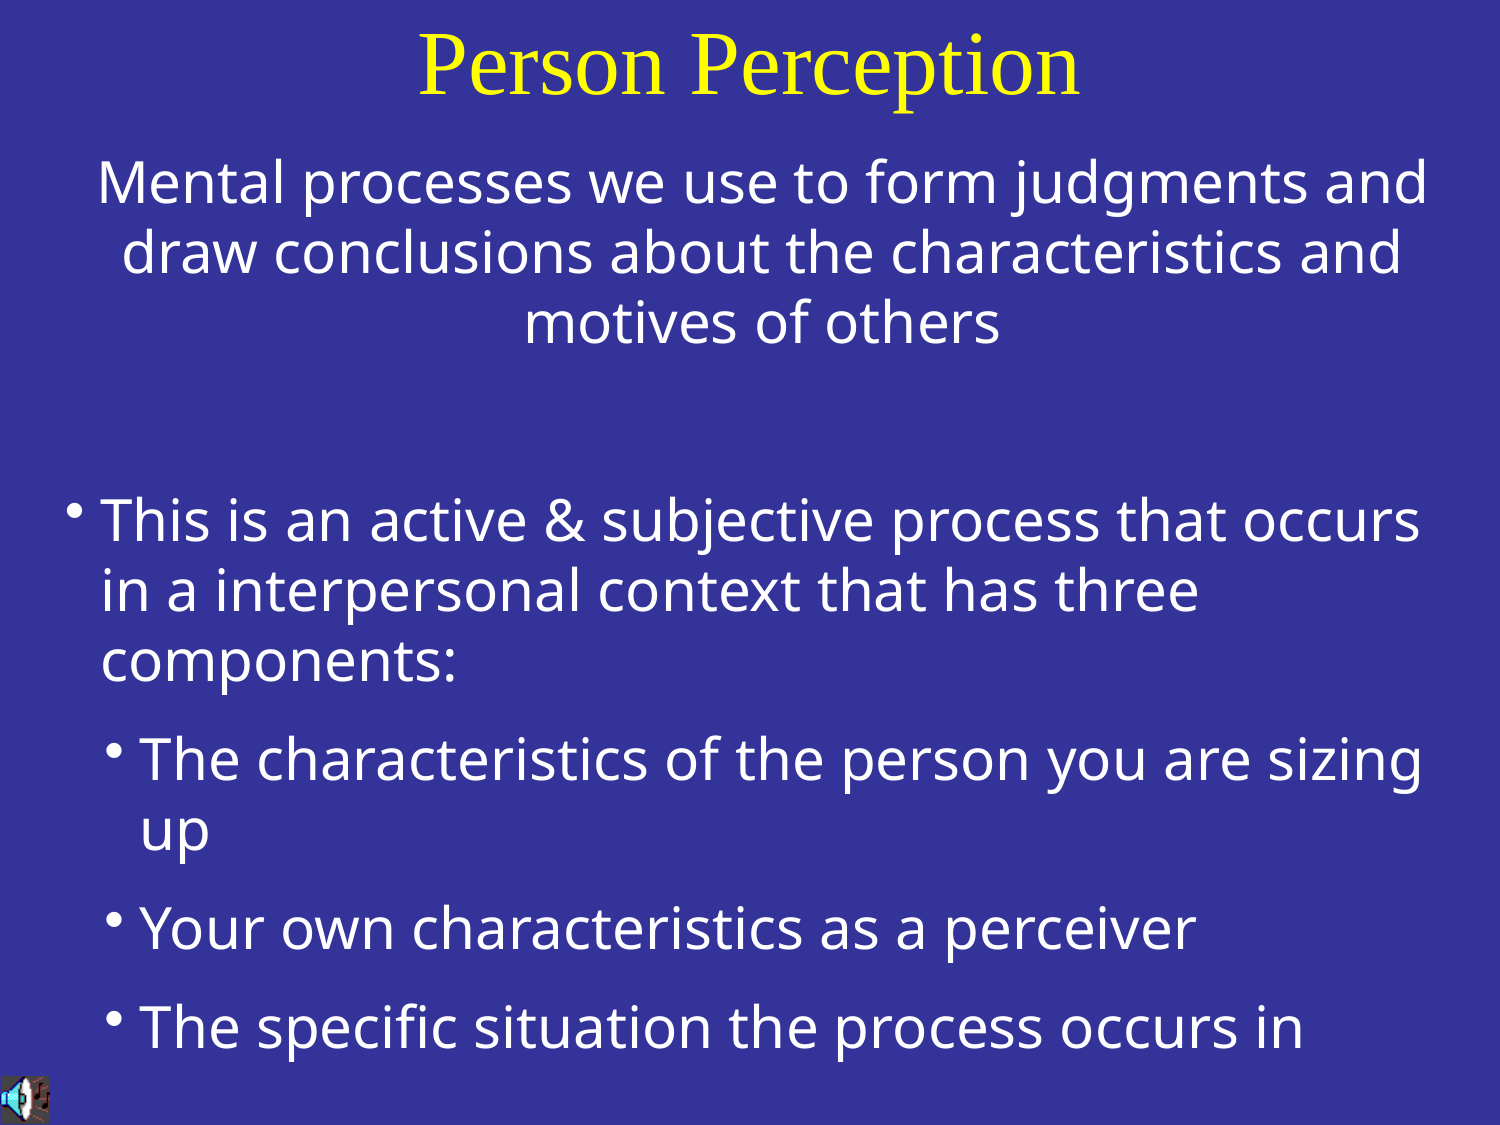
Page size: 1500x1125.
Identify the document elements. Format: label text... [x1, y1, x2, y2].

text_box Mental processes we use to form judgments and draw conclusions about the characteristics and motives of others This is an active & subjective process that occurs in a interpersonal context that has three components: The characteristics of the person you are sizing up Your own characteristics as a perceiver The specific situation the process occurs in [49, 137, 1475, 1125]
picture [0, 1074, 51, 1125]
title Person Perception [0, 37, 1500, 188]
